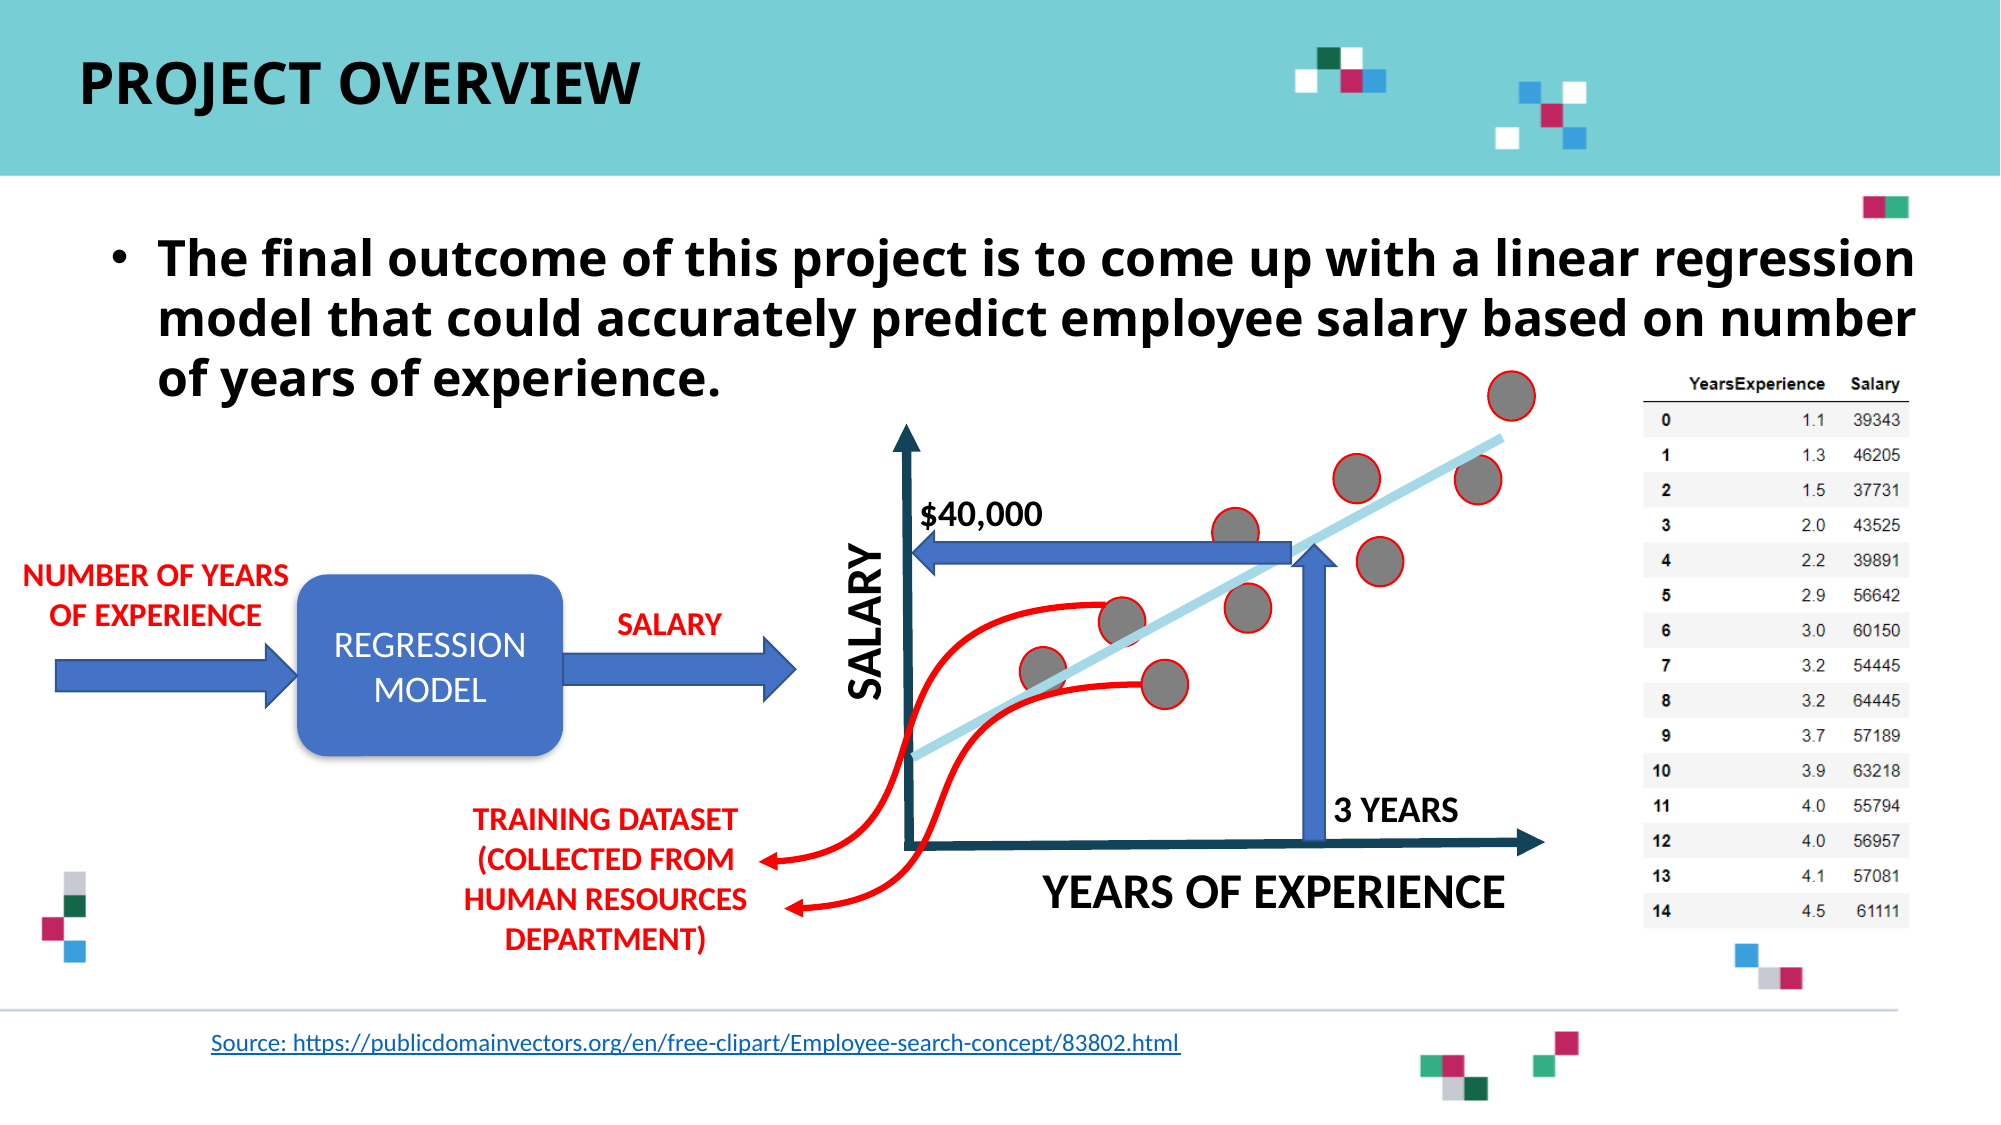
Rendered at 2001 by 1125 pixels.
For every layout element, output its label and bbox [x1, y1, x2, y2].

text_box [803, 559, 1061, 684]
text_box [784, 684, 1142, 909]
text_box [912, 437, 1503, 758]
text_box [906, 423, 910, 559]
text_box [1142, 842, 1546, 847]
picture [0, 0, 2000, 1125]
